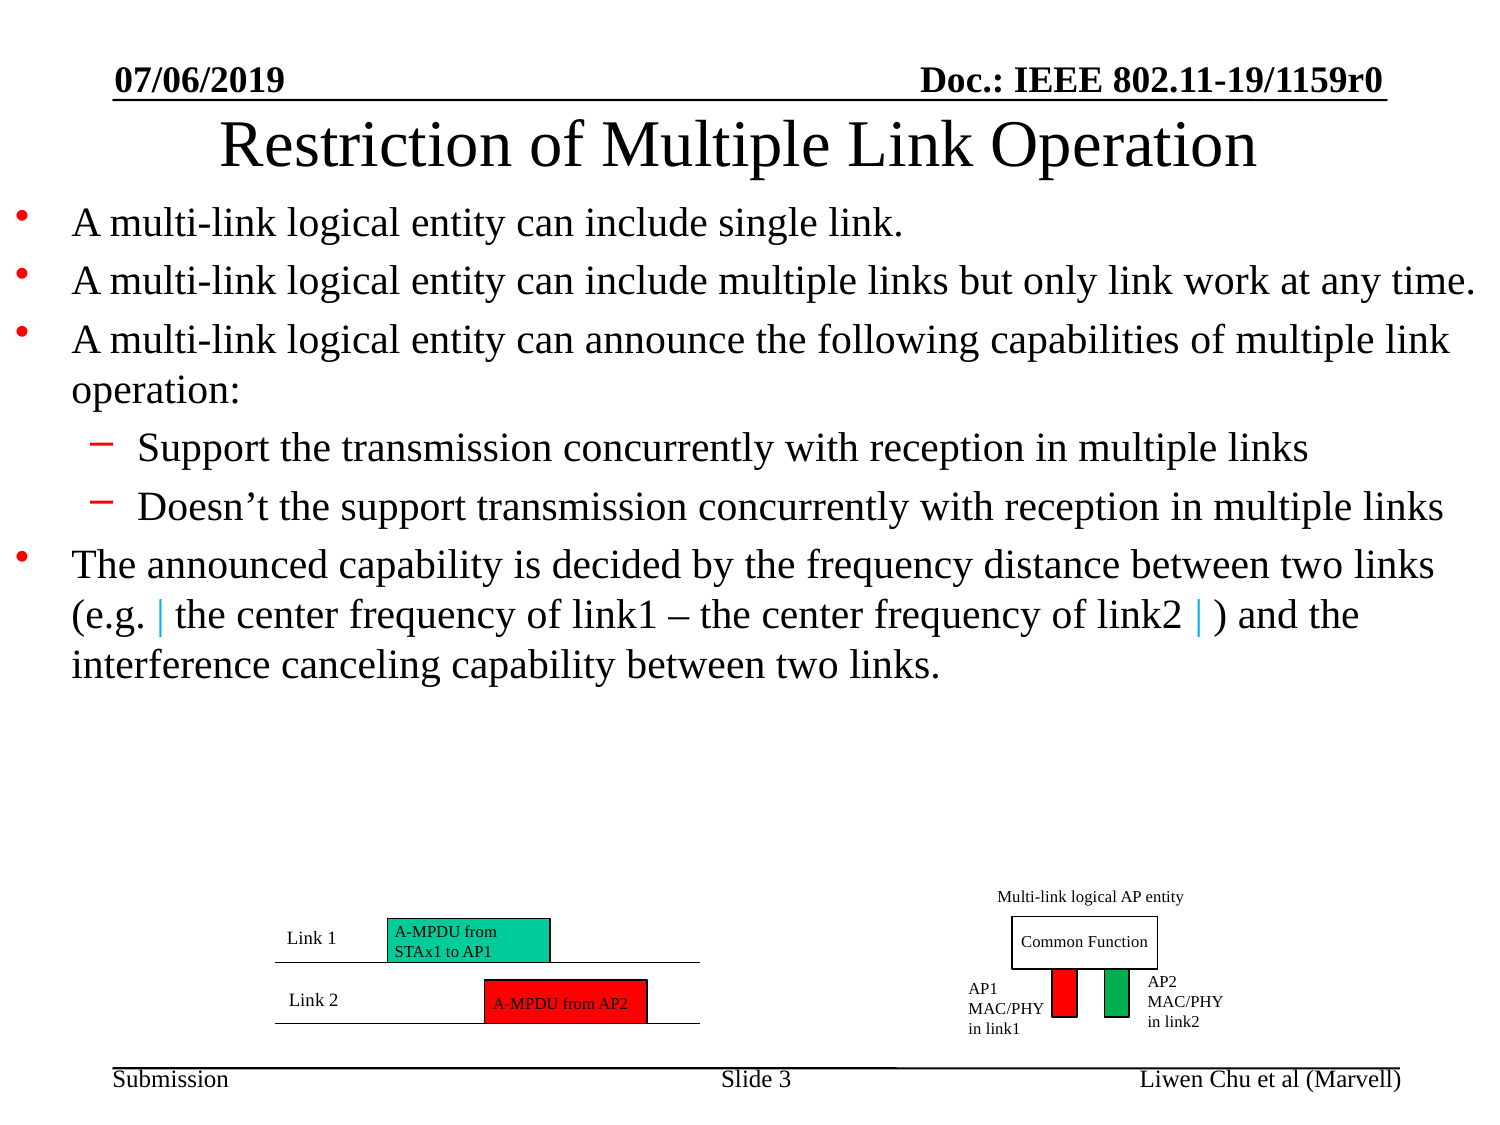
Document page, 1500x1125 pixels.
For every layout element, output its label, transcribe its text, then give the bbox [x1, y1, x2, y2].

text_box A-MPDU from STAx1 to AP1 [379, 913, 550, 961]
footer Liwen Chu et al (Marvell) [1135, 1061, 1402, 1093]
text_box [1104, 969, 1130, 1018]
text_box Link 2 [274, 979, 354, 1018]
text_box AP1 MAC/PHY in link1 [953, 970, 1071, 1045]
list A multi-link logical entity can include single link. A multi-link logical entity can include multiple links but only link work at any time. A multi-link logical entity can announce the following capabilities of multiple link operation: Support the transmission concurrently with reception in multiple links Doesn’t the support transmission concurrently with reception in multiple links The announced capability is decided by the frequency distance between two links (e.g. | the center frequency of link1 – the center frequency of link2 | ) and the interference canceling capability between two links. [0, 187, 1500, 701]
text_box A-MPDU from AP2 [478, 985, 644, 1021]
text_box [1052, 969, 1077, 1018]
title Restriction of Multiple Link Operation [110, 77, 1386, 187]
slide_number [114, 54, 288, 101]
text_box [1011, 959, 1158, 970]
text_box Common Function [1006, 923, 1164, 959]
text_box [1011, 916, 1158, 923]
text_box [484, 979, 648, 1023]
text_box AP2 MAC/PHY in link2 [1132, 963, 1250, 1039]
text_box Link 1 [272, 918, 352, 956]
slide_number Slide 3 [712, 1061, 800, 1093]
text_box Multi-link logical AP entity [982, 878, 1200, 913]
